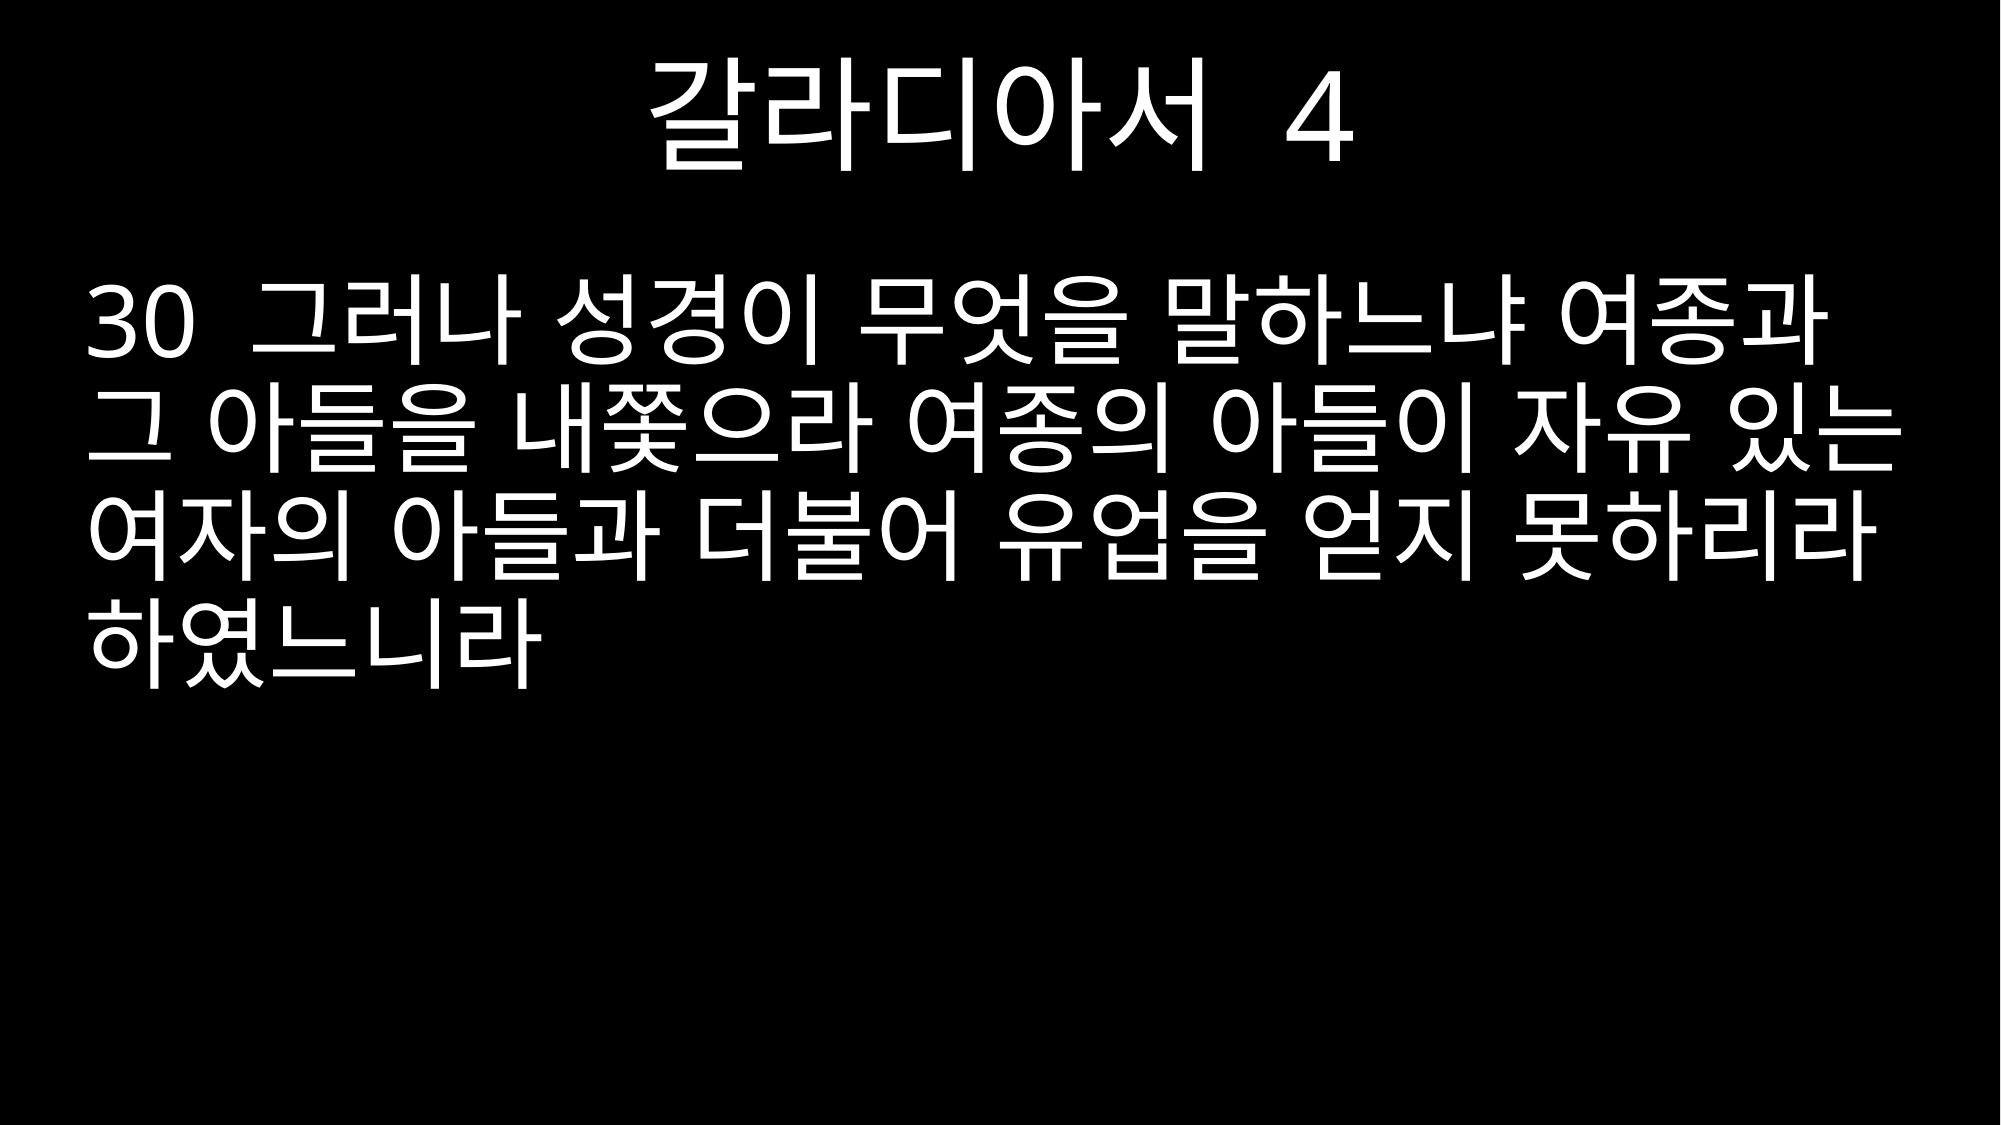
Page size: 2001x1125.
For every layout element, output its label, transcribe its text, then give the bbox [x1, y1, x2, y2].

list 30 그러나 성경이 무엇을 말하느냐 여종과 그 아들을 내쫓으라 여종의 아들이 자유 있는 여자의 아들과 더불어 유업을 얻지 못하리라 하였느니라 [69, 263, 1953, 423]
footer 갈라디아서 4 [0, 32, 2000, 192]
picture [0, 0, 2001, 1125]
